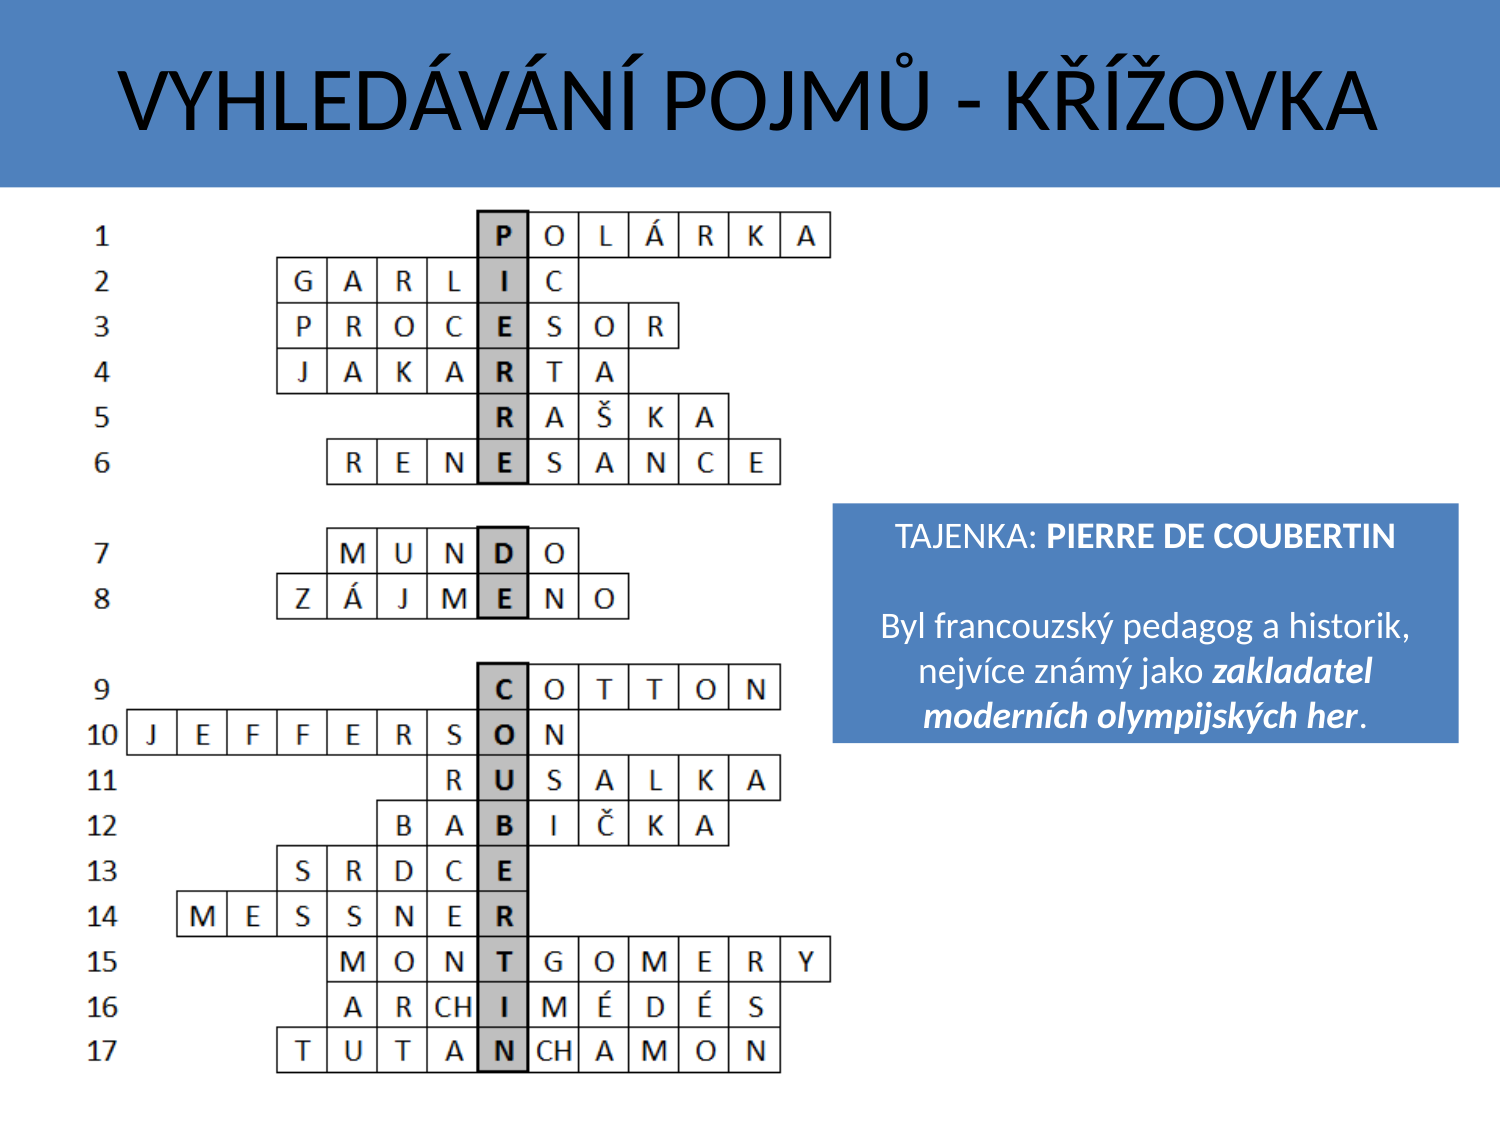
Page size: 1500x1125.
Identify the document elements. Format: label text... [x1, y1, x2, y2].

text_box TAJENKA: PIERRE DE COUBERTIN Byl francouzský pedagog a historik, nejvíce známý jako zakladatel moderních olympijských her. [890, 503, 1459, 744]
picture [52, 196, 887, 1108]
title VYHLEDÁVÁNÍ POJMŮ - KŘÍŽOVKA [0, 0, 1500, 188]
